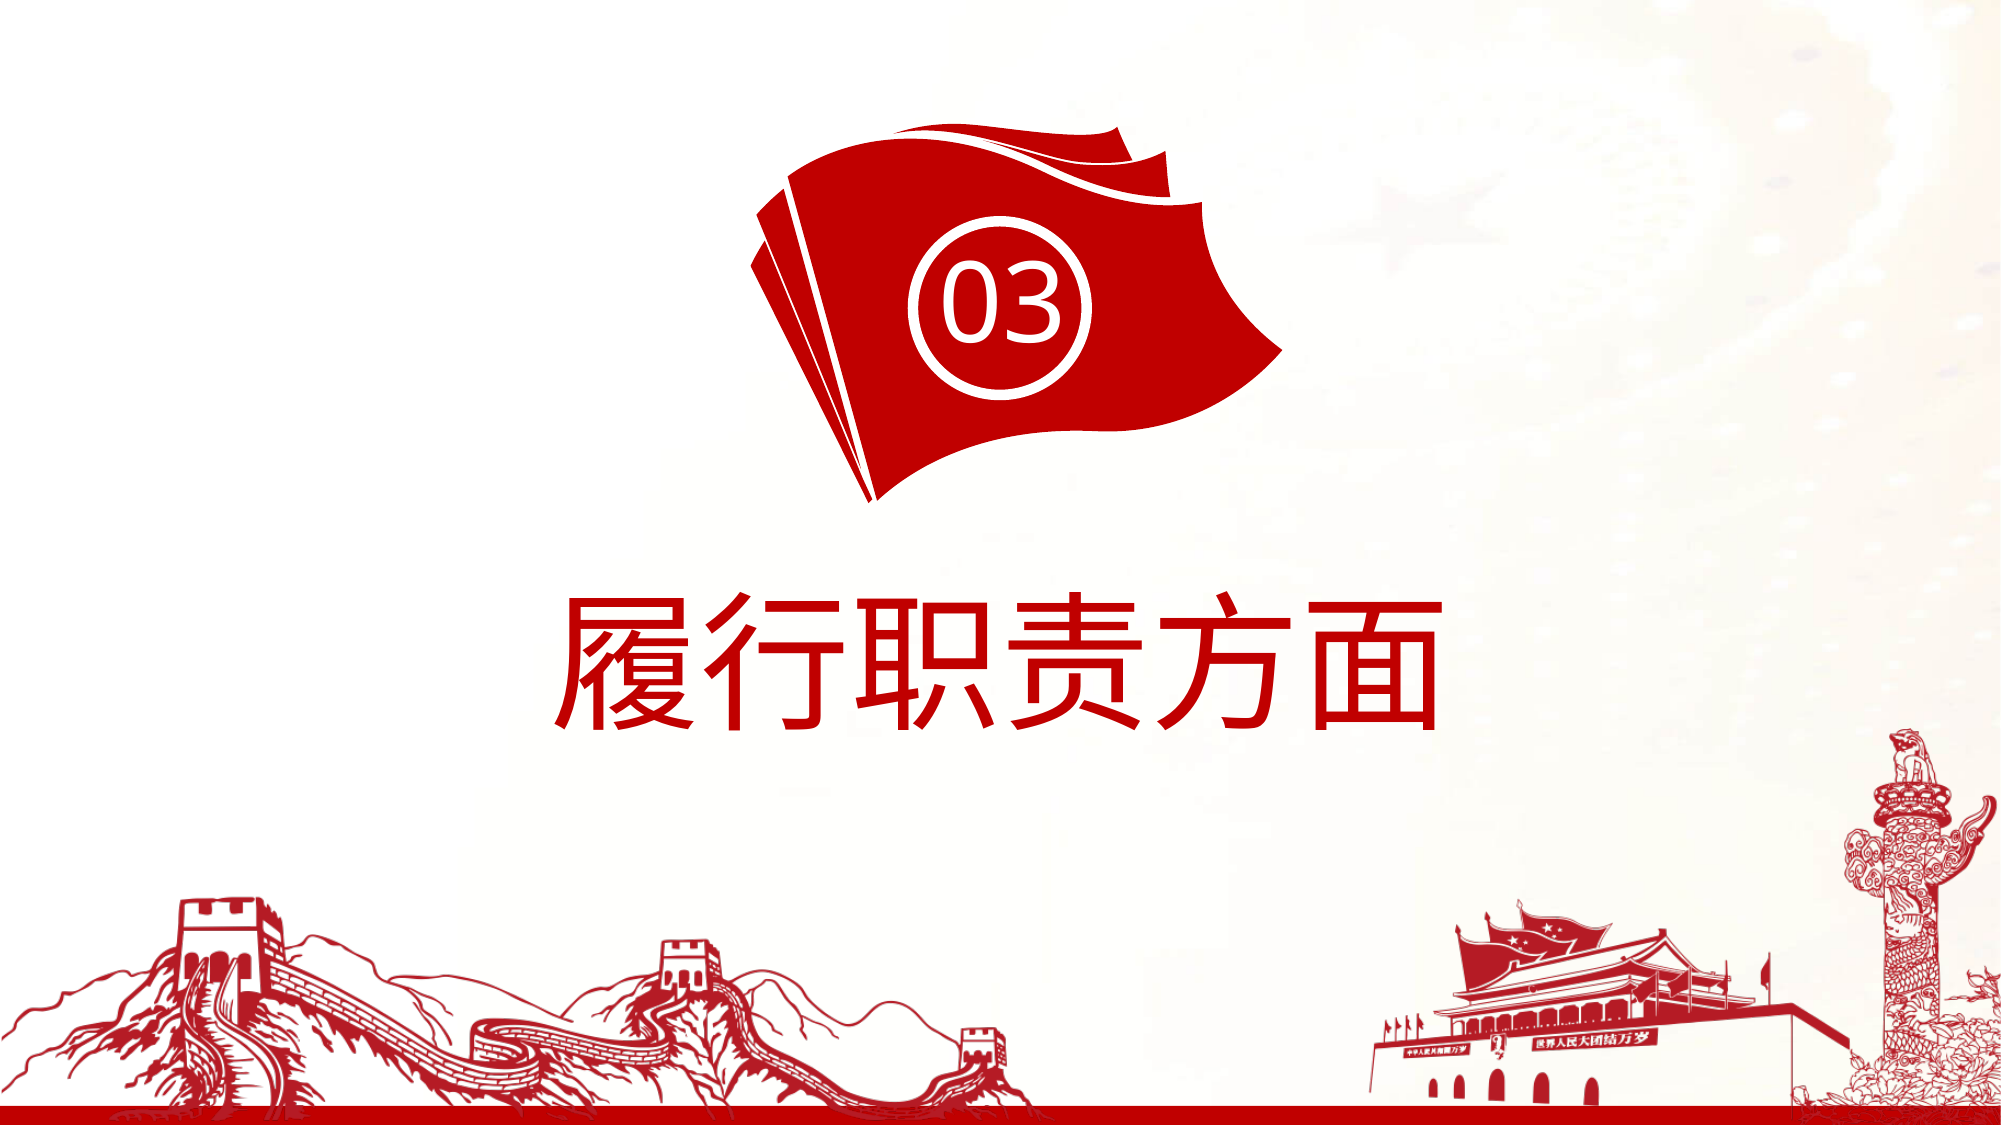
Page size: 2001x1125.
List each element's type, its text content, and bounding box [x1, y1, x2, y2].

text_box [750, 188, 873, 504]
picture [0, 0, 2001, 1125]
text_box 履行职责方面 [290, 561, 1711, 727]
text_box [893, 123, 1171, 198]
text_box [907, 215, 1093, 401]
text_box [787, 138, 1283, 501]
